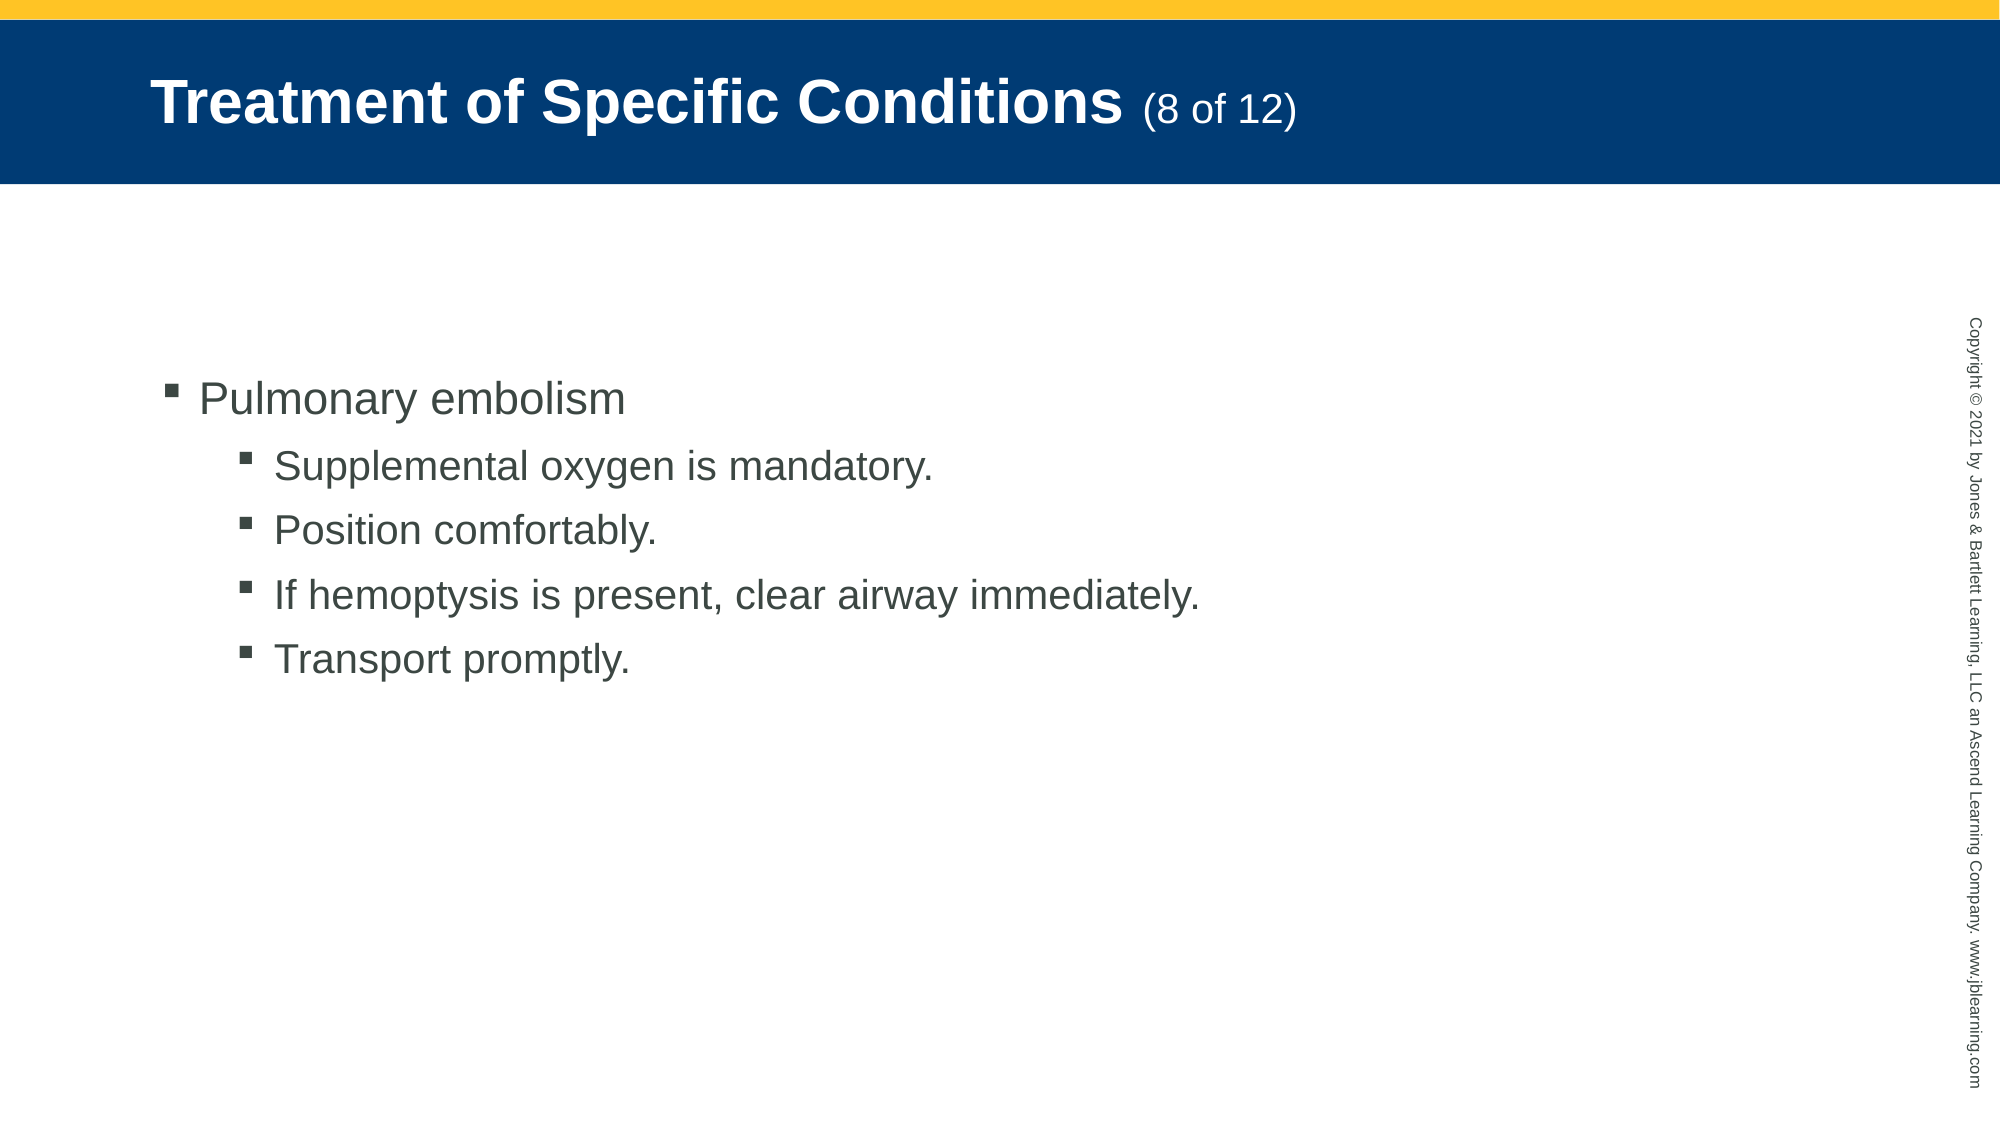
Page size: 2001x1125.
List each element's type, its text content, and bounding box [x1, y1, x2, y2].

list Pulmonary embolism Supplemental oxygen is mandatory. Position comfortably. If hemoptysis is present, clear airway immediately. Transport promptly. [146, 361, 1859, 1016]
title Treatment of Specific Conditions (8 of 12) [0, 19, 2000, 185]
